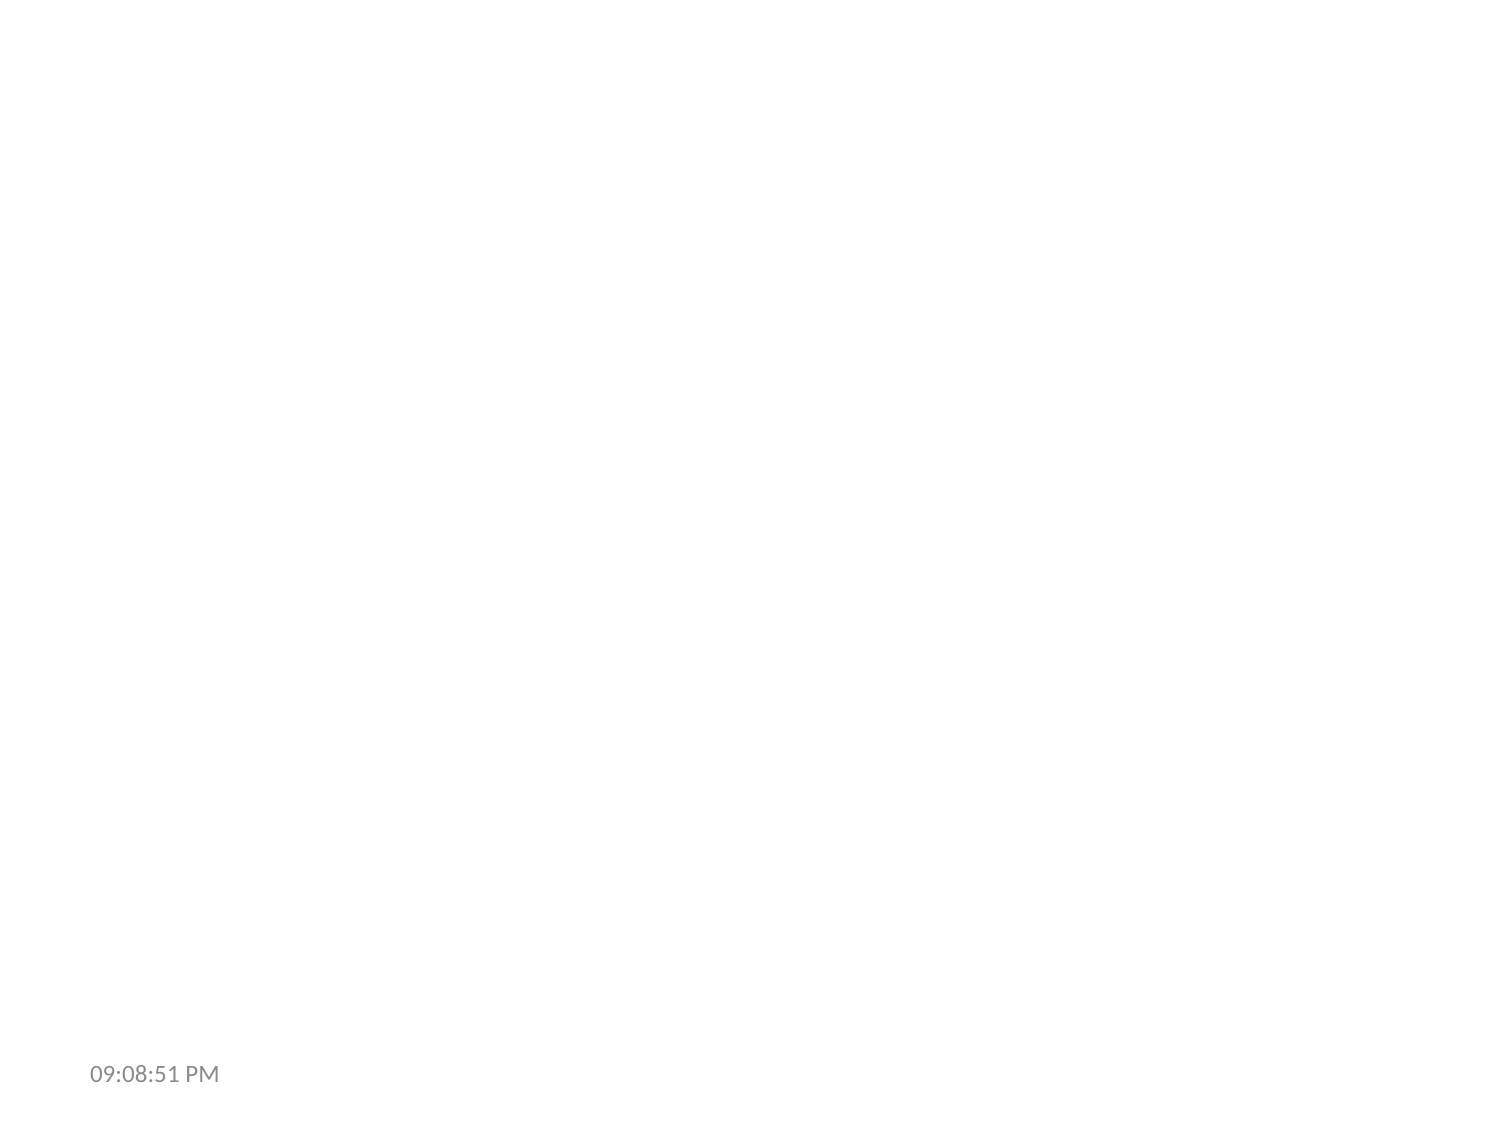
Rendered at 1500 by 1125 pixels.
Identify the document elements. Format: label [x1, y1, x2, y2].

slide_number [75, 1042, 425, 1103]
